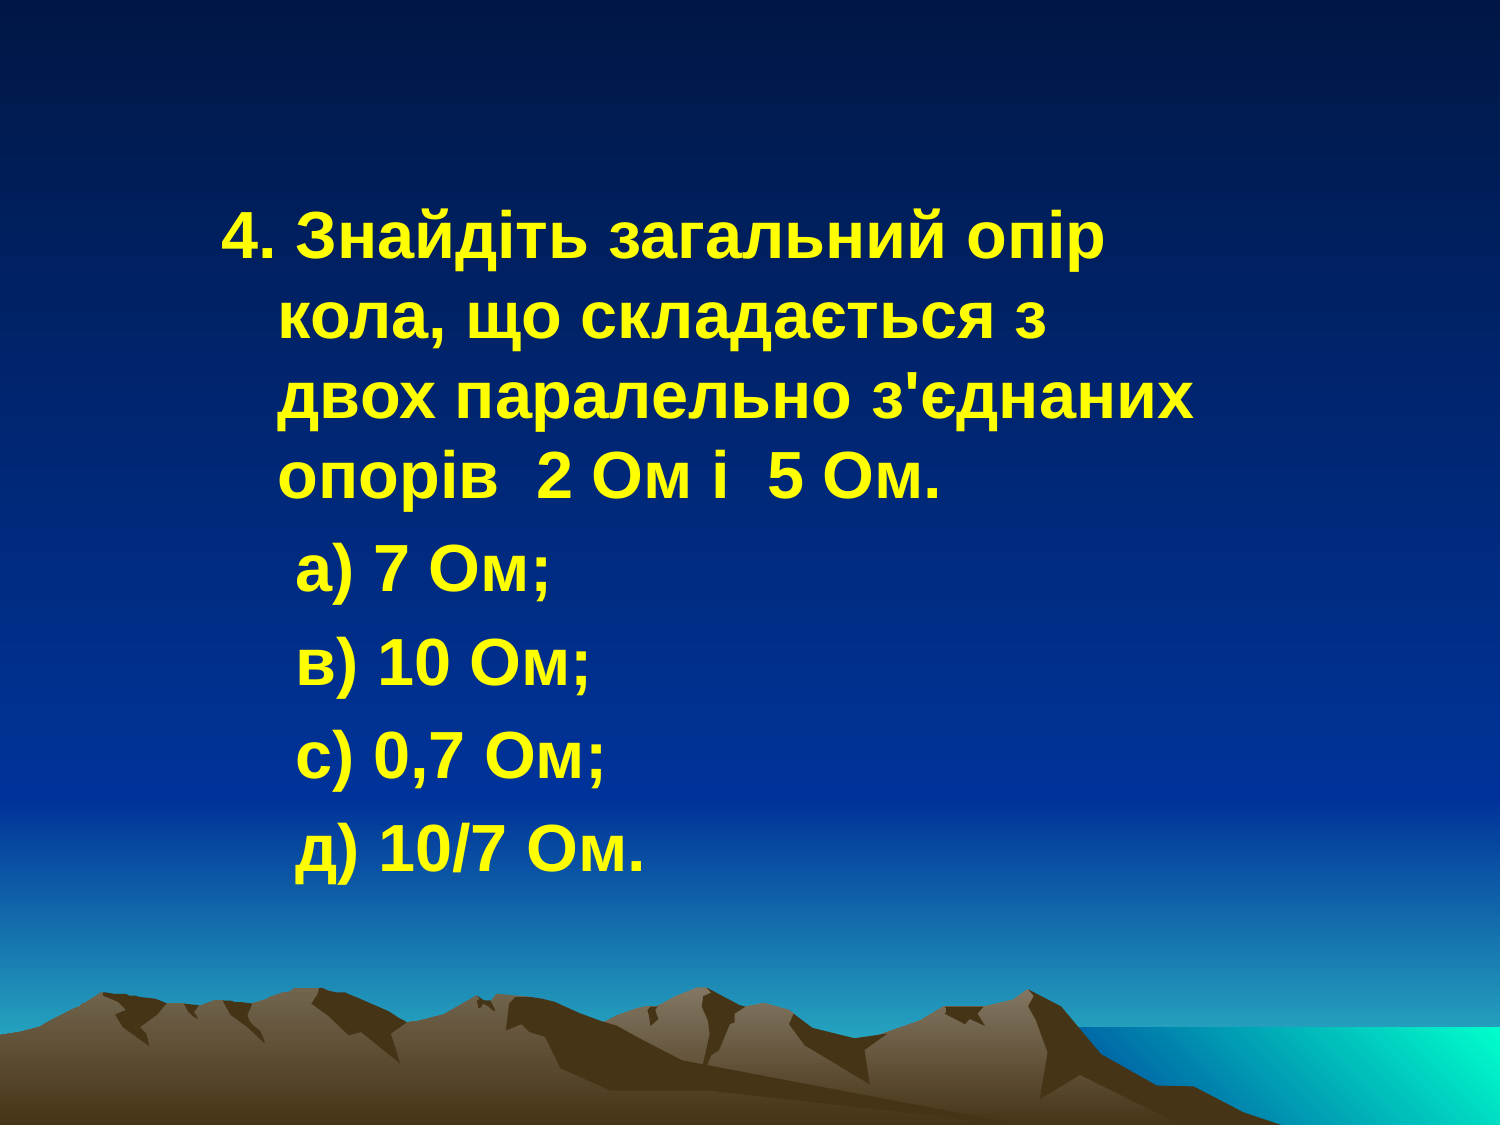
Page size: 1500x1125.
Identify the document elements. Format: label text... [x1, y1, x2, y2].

list 4. Знайдіть загальний опір кола, що складається з двох паралельно з'єднаних опорів 2 Ом і 5 Ом. а) 7 Ом; в) 10 Ом; с) 0,7 Ом; д) 10/7 Ом. [206, 184, 1235, 882]
